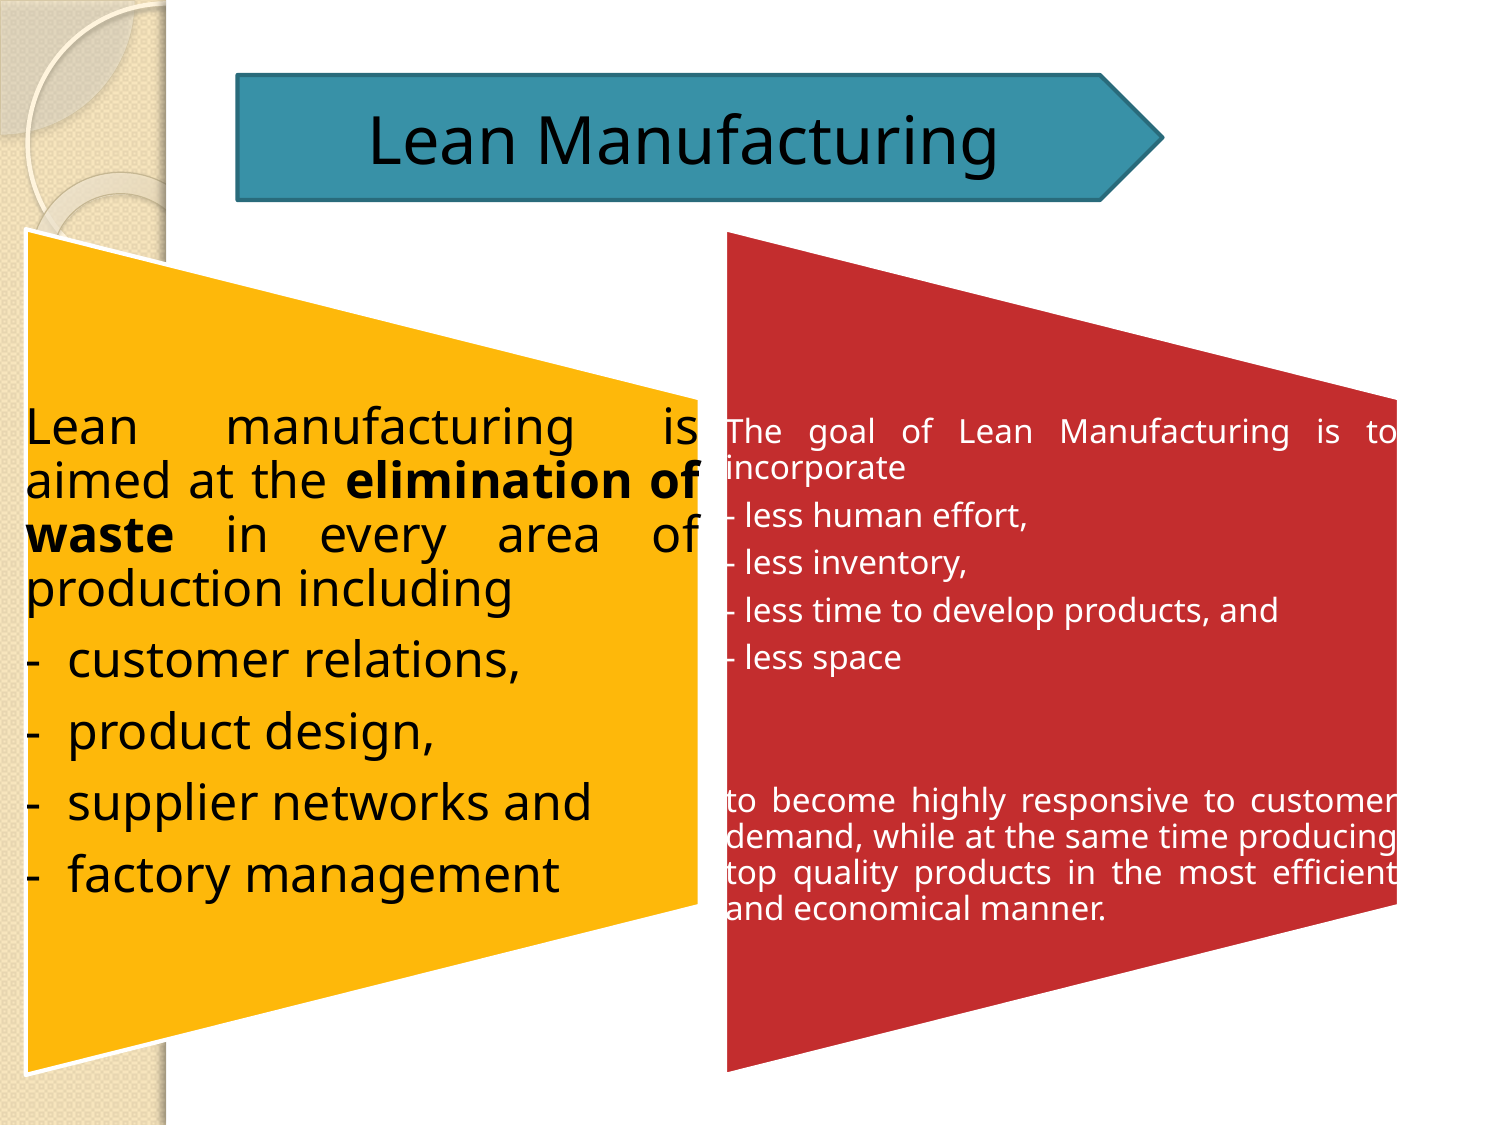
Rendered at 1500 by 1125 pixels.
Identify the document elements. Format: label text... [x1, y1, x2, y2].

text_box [24, 228, 1426, 1076]
text_box Lean Manufacturing [235, 72, 1165, 203]
